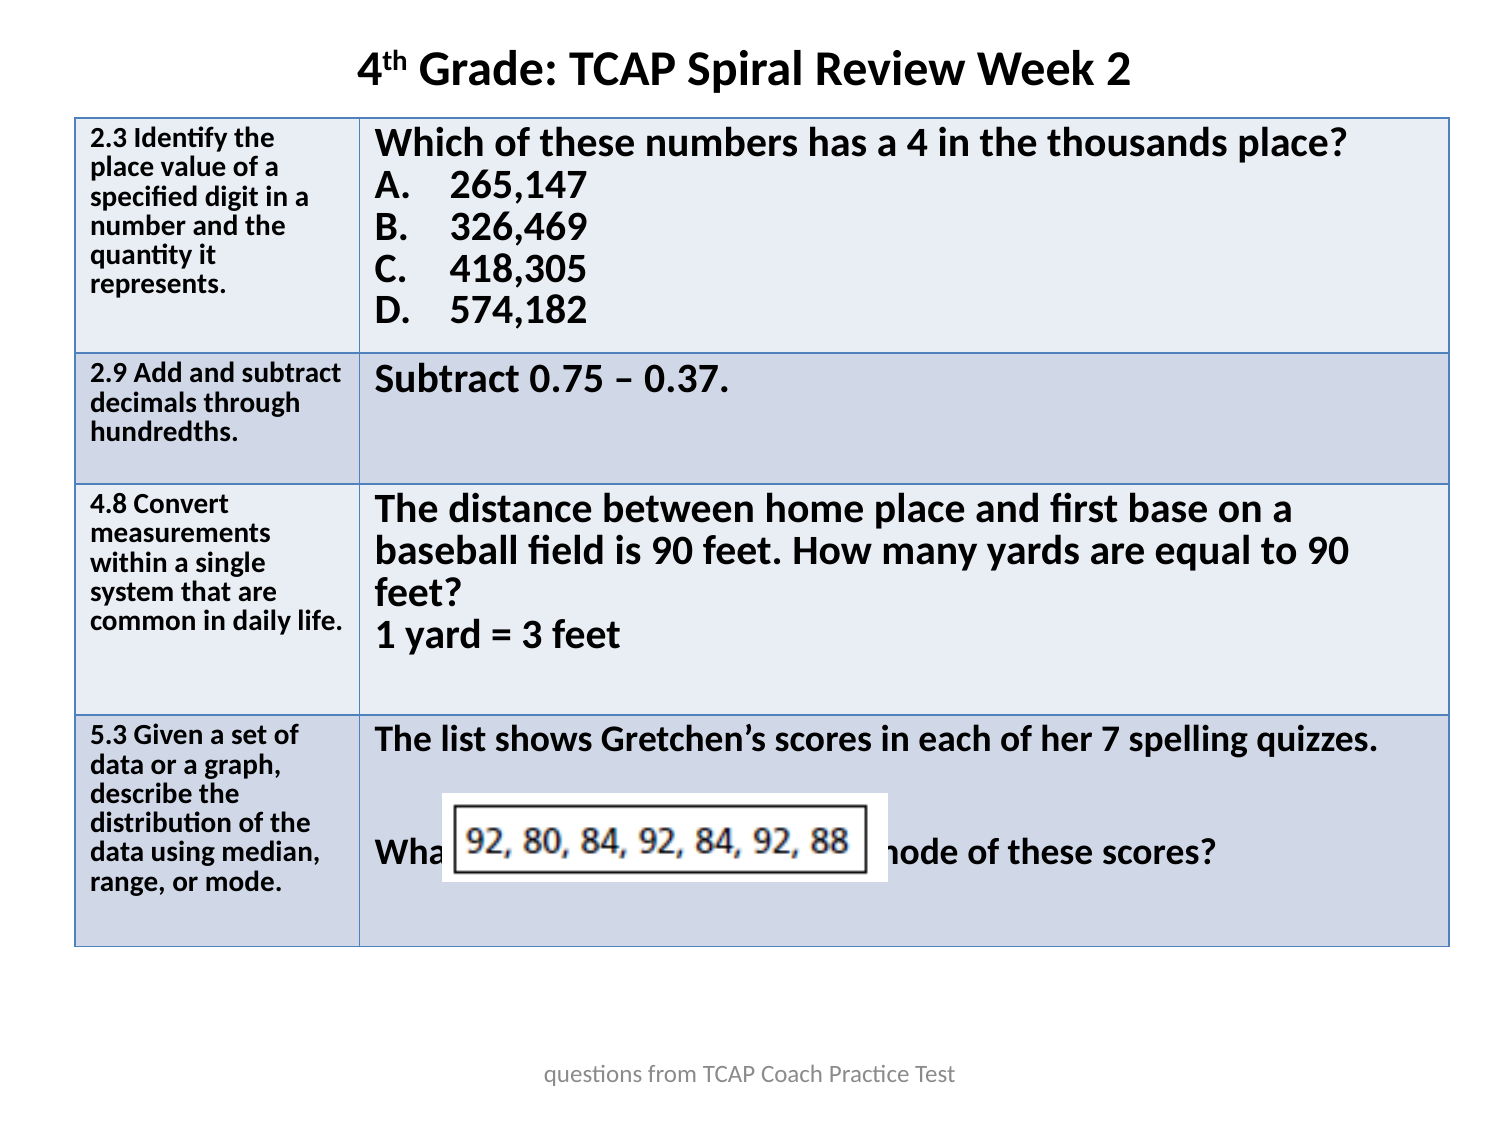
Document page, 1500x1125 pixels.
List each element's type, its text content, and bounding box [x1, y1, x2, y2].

table_header Which of these numbers has a 4 in the thousands place? 265,147 326,469 418,305 574,182 [360, 119, 1448, 352]
table_cell 2.9 Add and subtract decimals through hundredths. [76, 354, 359, 483]
title 4th Grade: TCAP Spiral Review Week 2 [74, 44, 1426, 86]
table_cell Subtract 0.75 – 0.37. [360, 354, 1448, 483]
table_cell 4.8 Convert measurements within a single system that are common in daily life. [76, 485, 359, 714]
table_cell 5.3 Given a set of data or a graph, describe the distribution of the data using median, range, or mode. [76, 716, 359, 946]
table_header 2.3 Identify the place value of a specified digit in a number and the quantity it represents. [76, 119, 359, 352]
table_cell The distance between home place and first base on a baseball field is 90 feet. How many yards are equal to 90 feet? 1 yard = 3 feet [360, 485, 1448, 714]
footer questions from TCAP Coach Practice Test [512, 1042, 988, 1103]
picture [442, 793, 888, 882]
table_cell The list shows Gretchen’s scores in each of her 7 spelling quizzes. What is the median, range, and mode of these scores? [360, 716, 1448, 946]
